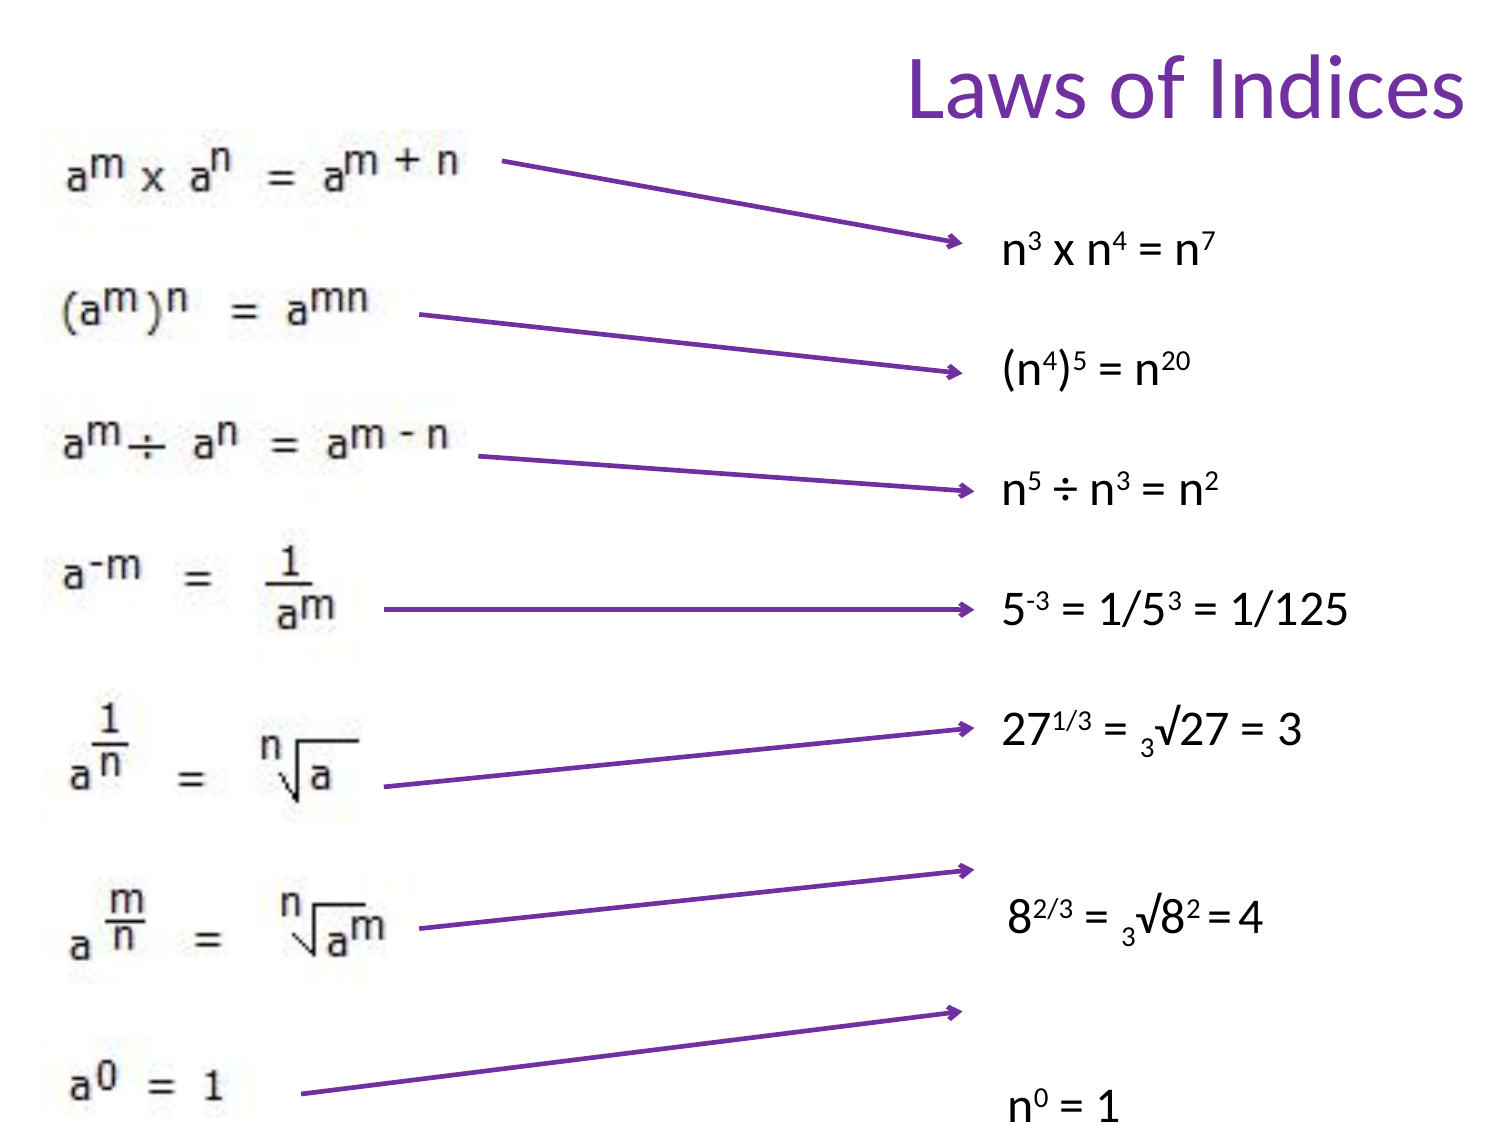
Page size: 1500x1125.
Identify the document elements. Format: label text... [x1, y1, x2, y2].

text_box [478, 455, 975, 492]
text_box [418, 314, 963, 374]
text_box Laws of Indices [879, 19, 1483, 144]
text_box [501, 160, 963, 244]
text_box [300, 1011, 963, 1095]
picture [42, 129, 467, 1118]
text_box n3 x n4 = n7 (n4)5 = n20 n5 ÷ n3 = n2 5-3 = 1/53 = 1/125 271/3 = 3√27 = 3 82/3 = 3√82 = 4 n0 = 1 [986, 208, 1500, 1125]
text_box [418, 869, 975, 929]
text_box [383, 727, 975, 788]
